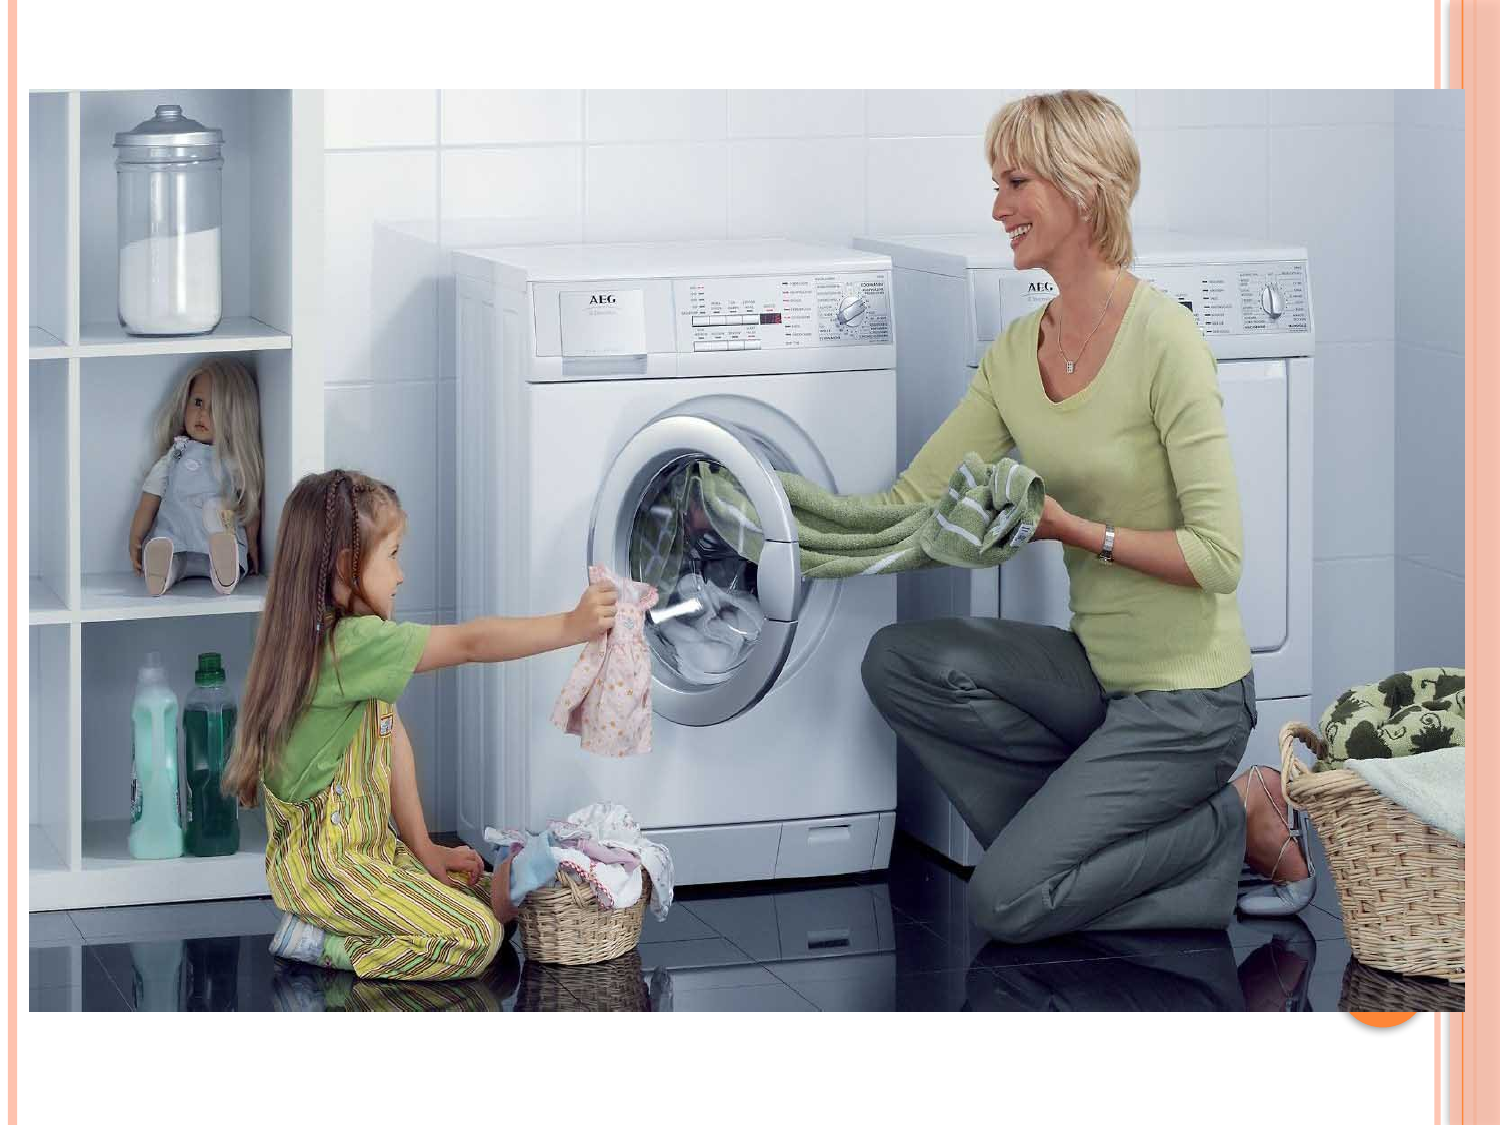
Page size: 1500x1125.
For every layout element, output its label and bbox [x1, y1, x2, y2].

list [28, 89, 1466, 1012]
